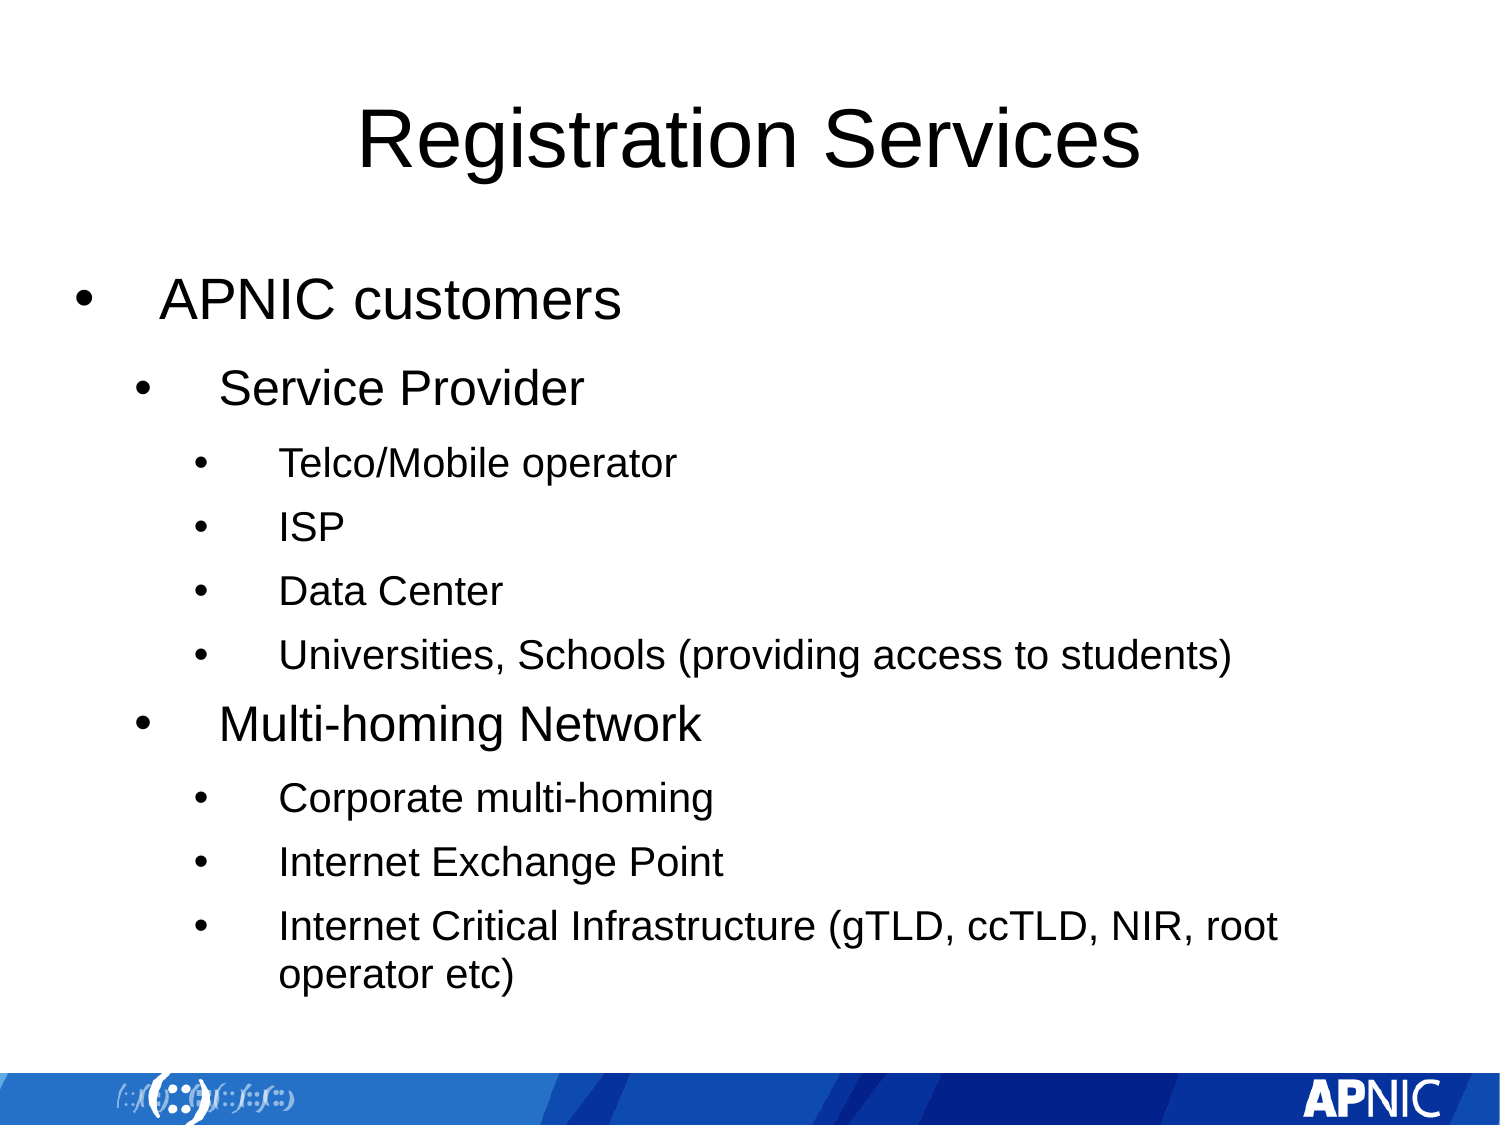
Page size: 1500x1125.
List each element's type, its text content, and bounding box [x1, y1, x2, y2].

title Registration Services [74, 44, 1425, 233]
list APNIC customers Service Provider Telco/Mobile operator ISP Data Center Universities, Schools (providing access to students) Multi-homing Network Corporate multi-homing Internet Exchange Point Internet Critical Infrastructure (gTLD, ccTLD, NIR, root operator etc) [74, 262, 1425, 1006]
picture [0, 1069, 1500, 1125]
